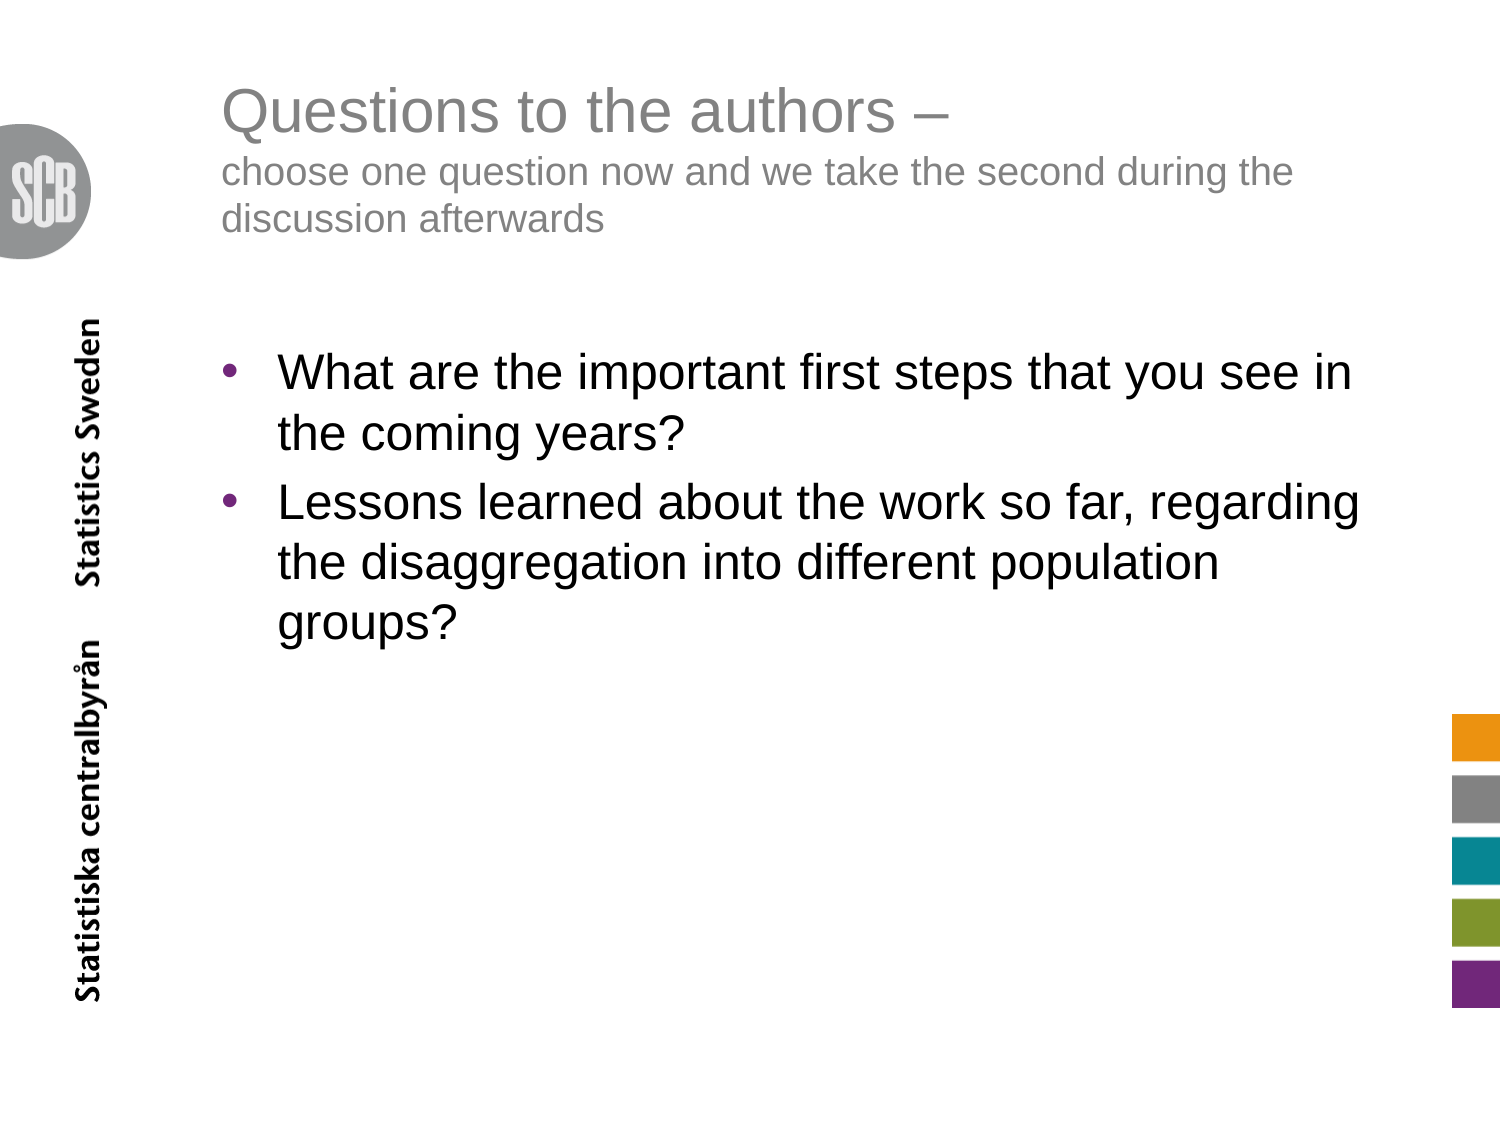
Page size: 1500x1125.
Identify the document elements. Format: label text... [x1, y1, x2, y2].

picture [1452, 714, 1500, 1008]
list What are the important first steps that you see in the coming years? Lessons learned about the work so far, regarding the disaggregation into different population groups? [206, 262, 1425, 1005]
picture [0, 124, 107, 1002]
title Questions to the authors – choose one question now and we take the second during the discussion afterwards [206, 62, 1425, 250]
